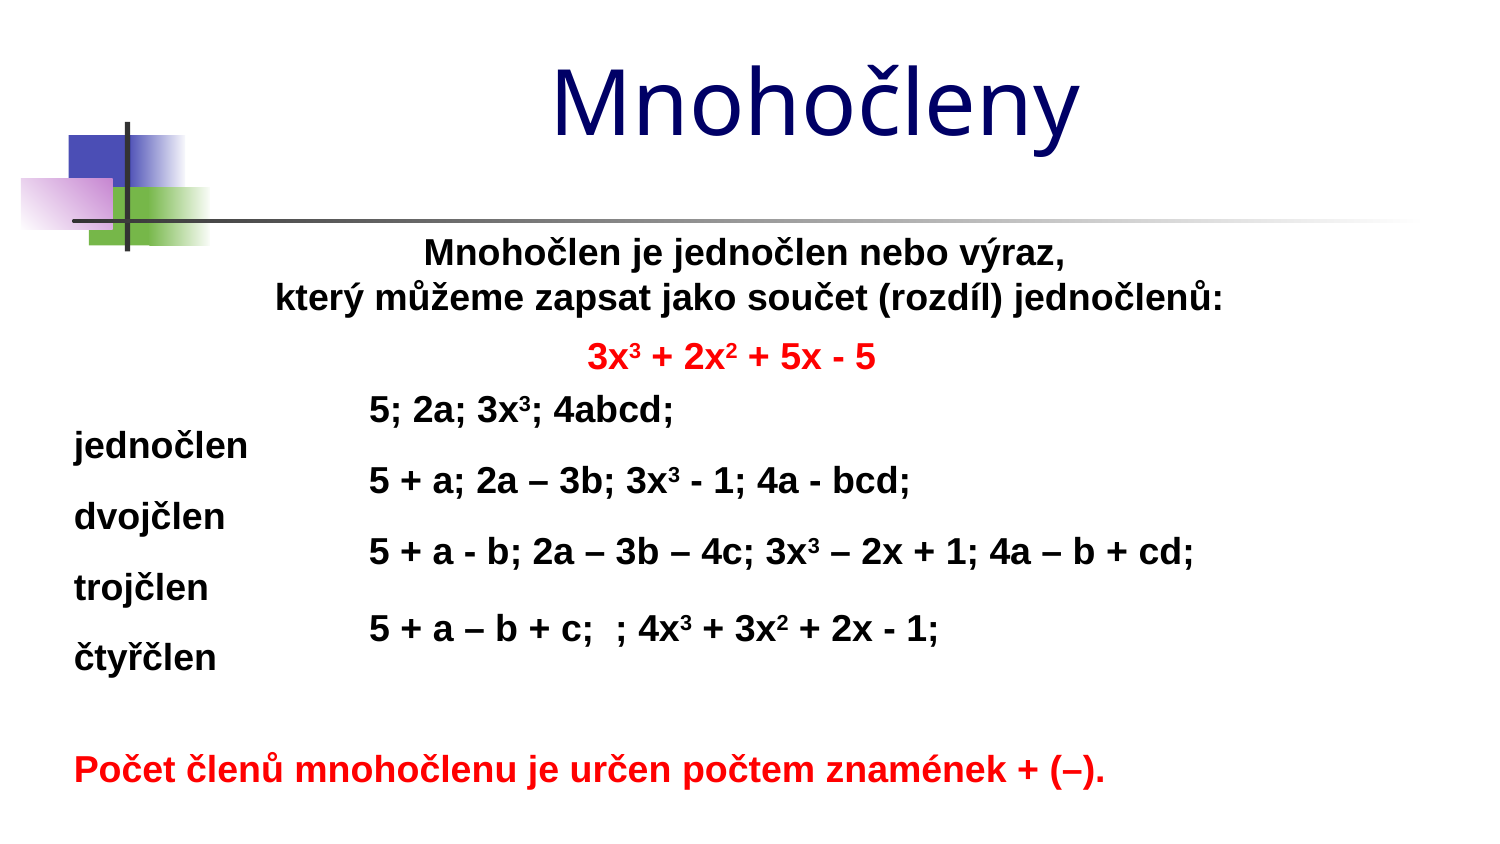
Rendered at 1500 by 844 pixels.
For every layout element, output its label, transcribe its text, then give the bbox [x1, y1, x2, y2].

text_box čtyřčlen [59, 625, 286, 686]
text_box trojčlen [59, 555, 286, 615]
text_box dvojčlen [59, 484, 286, 544]
text_box Počet členů mnohočlenu je určen počtem znamének + (–). [59, 738, 1447, 798]
text_box 3x3 + 2x2 + 5x - 5 [572, 324, 939, 385]
title Mnohočleny [129, 8, 1500, 189]
text_box jednočlen [59, 413, 286, 474]
text_box Mnohočlen je jednočlen nebo výraz, který můžeme zapsat jako součet (rozdíl) jednočlenů: [0, 220, 1500, 326]
